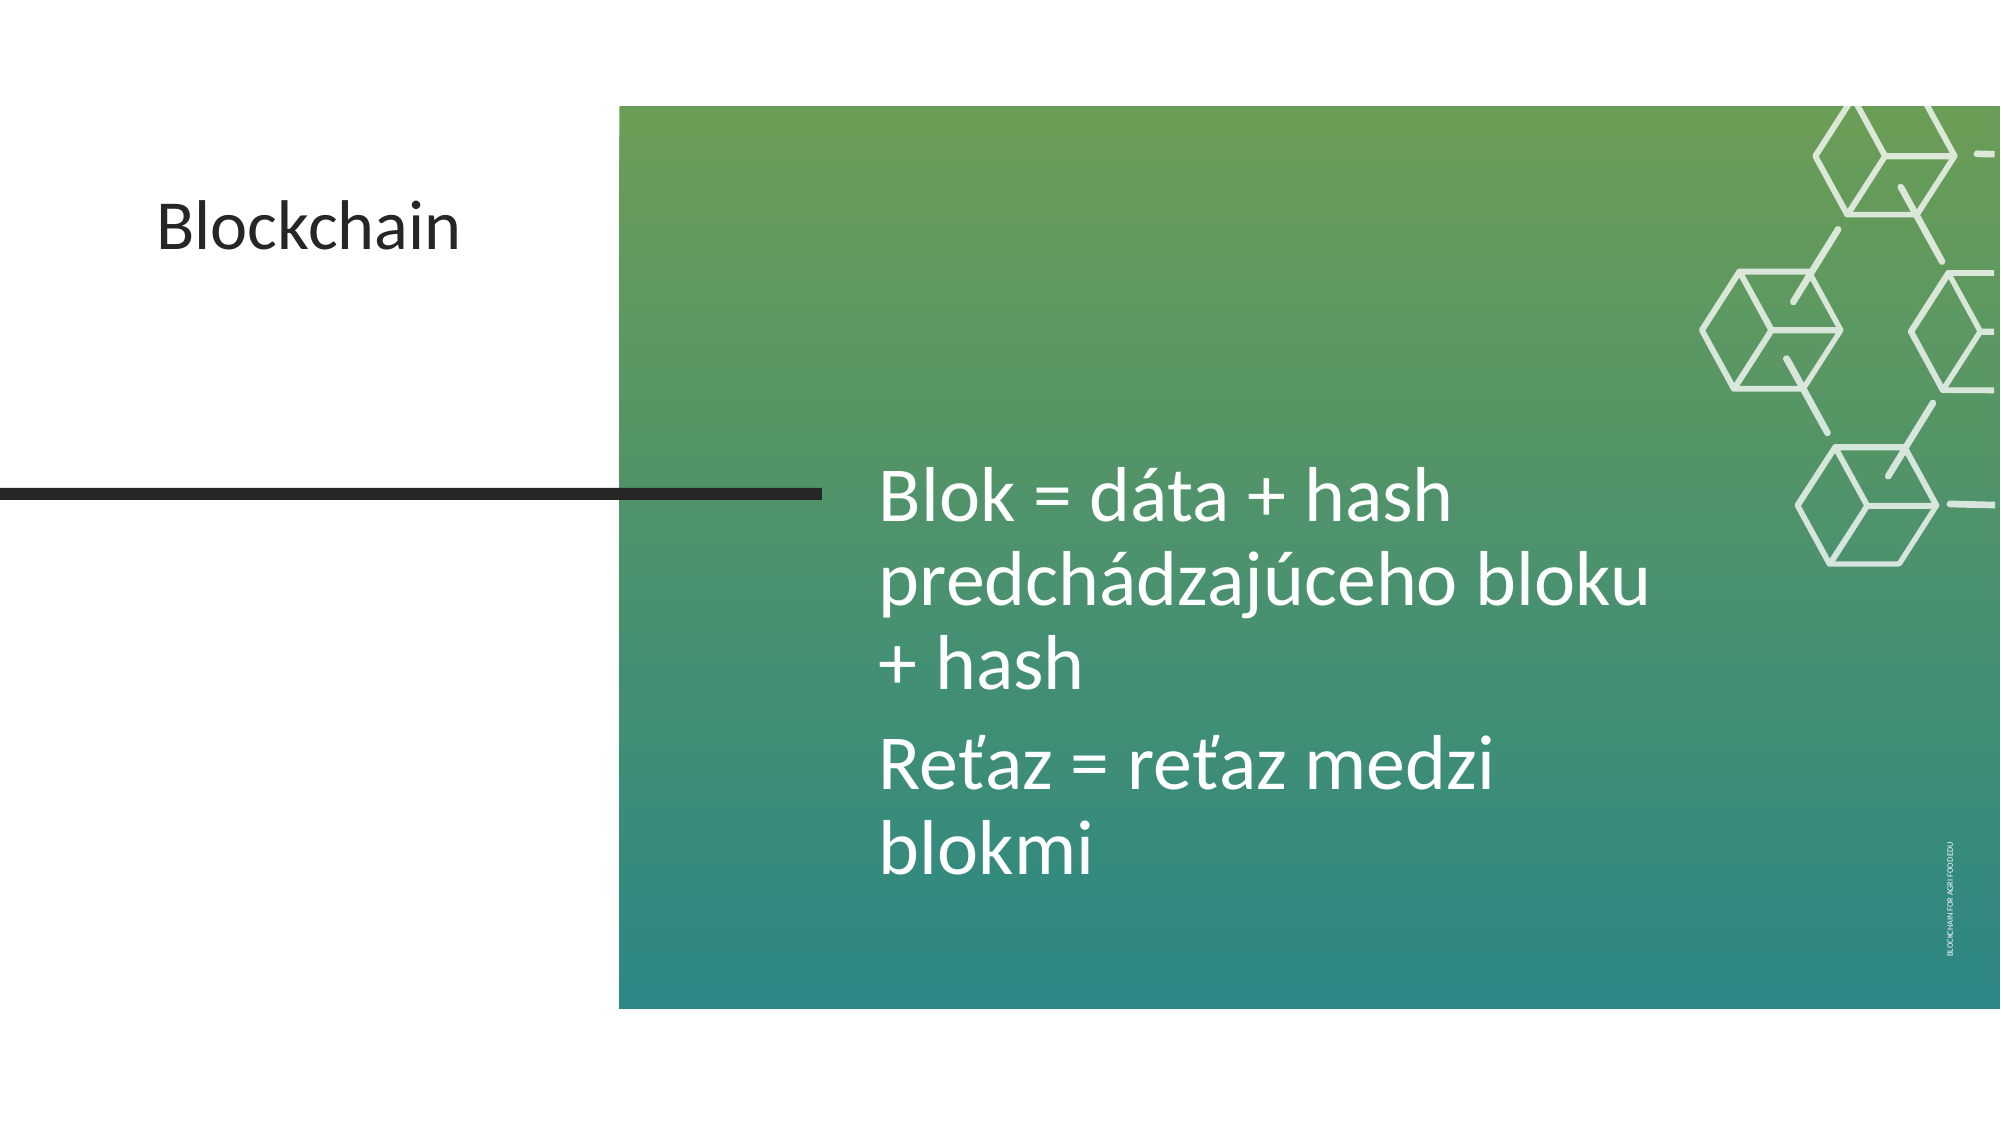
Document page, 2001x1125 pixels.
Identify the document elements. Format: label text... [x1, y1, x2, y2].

list Blok = dáta + hash predchádzajúceho bloku + hash Reťaz = reťaz medzi blokmi [864, 446, 1709, 899]
list Blockchain [141, 180, 481, 277]
